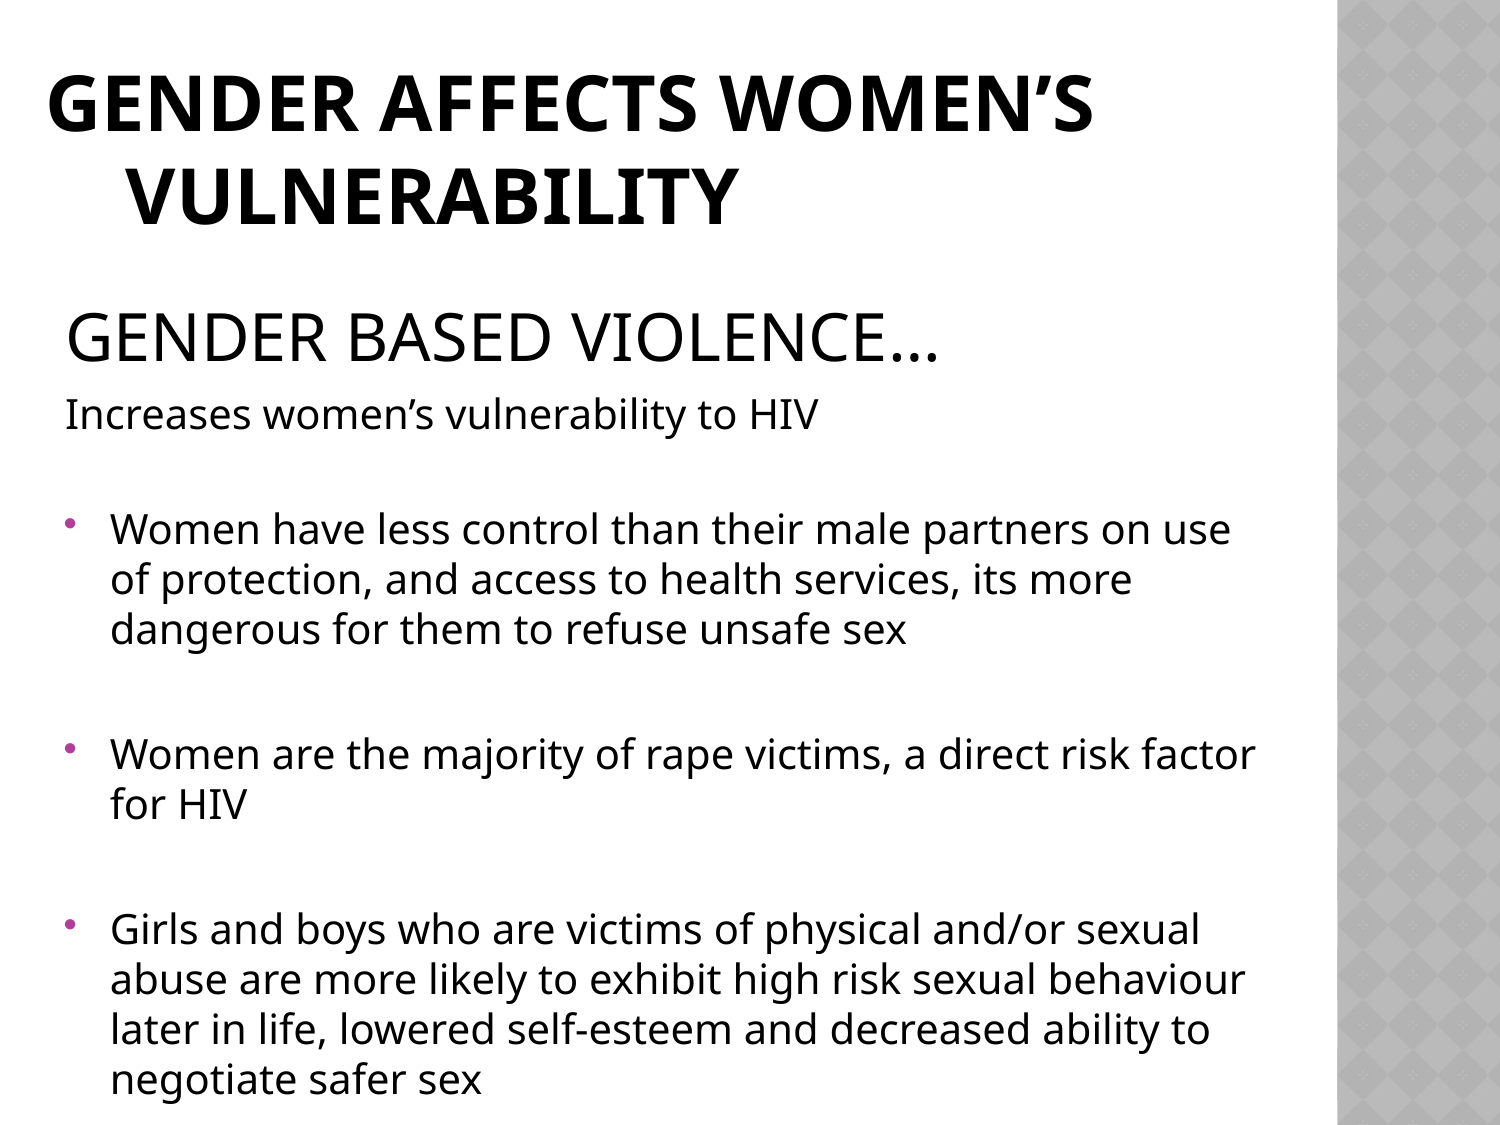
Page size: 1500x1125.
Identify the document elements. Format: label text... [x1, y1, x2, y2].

title GENDER AFFECTS WOMEN’S VULNERABILITY [37, 52, 1325, 241]
list GENDER BASED VIOLENCE… Increases women’s vulnerability to HIV Women have less control than their male partners on use of protection, and access to health services, its more dangerous for them to refuse unsafe sex Women are the majority of rape victims, a direct risk factor for HIV Girls and boys who are victims of physical and/or sexual abuse are more likely to exhibit high risk sexual behaviour later in life, lowered self-esteem and decreased ability to negotiate safer sex [49, 287, 1288, 1125]
